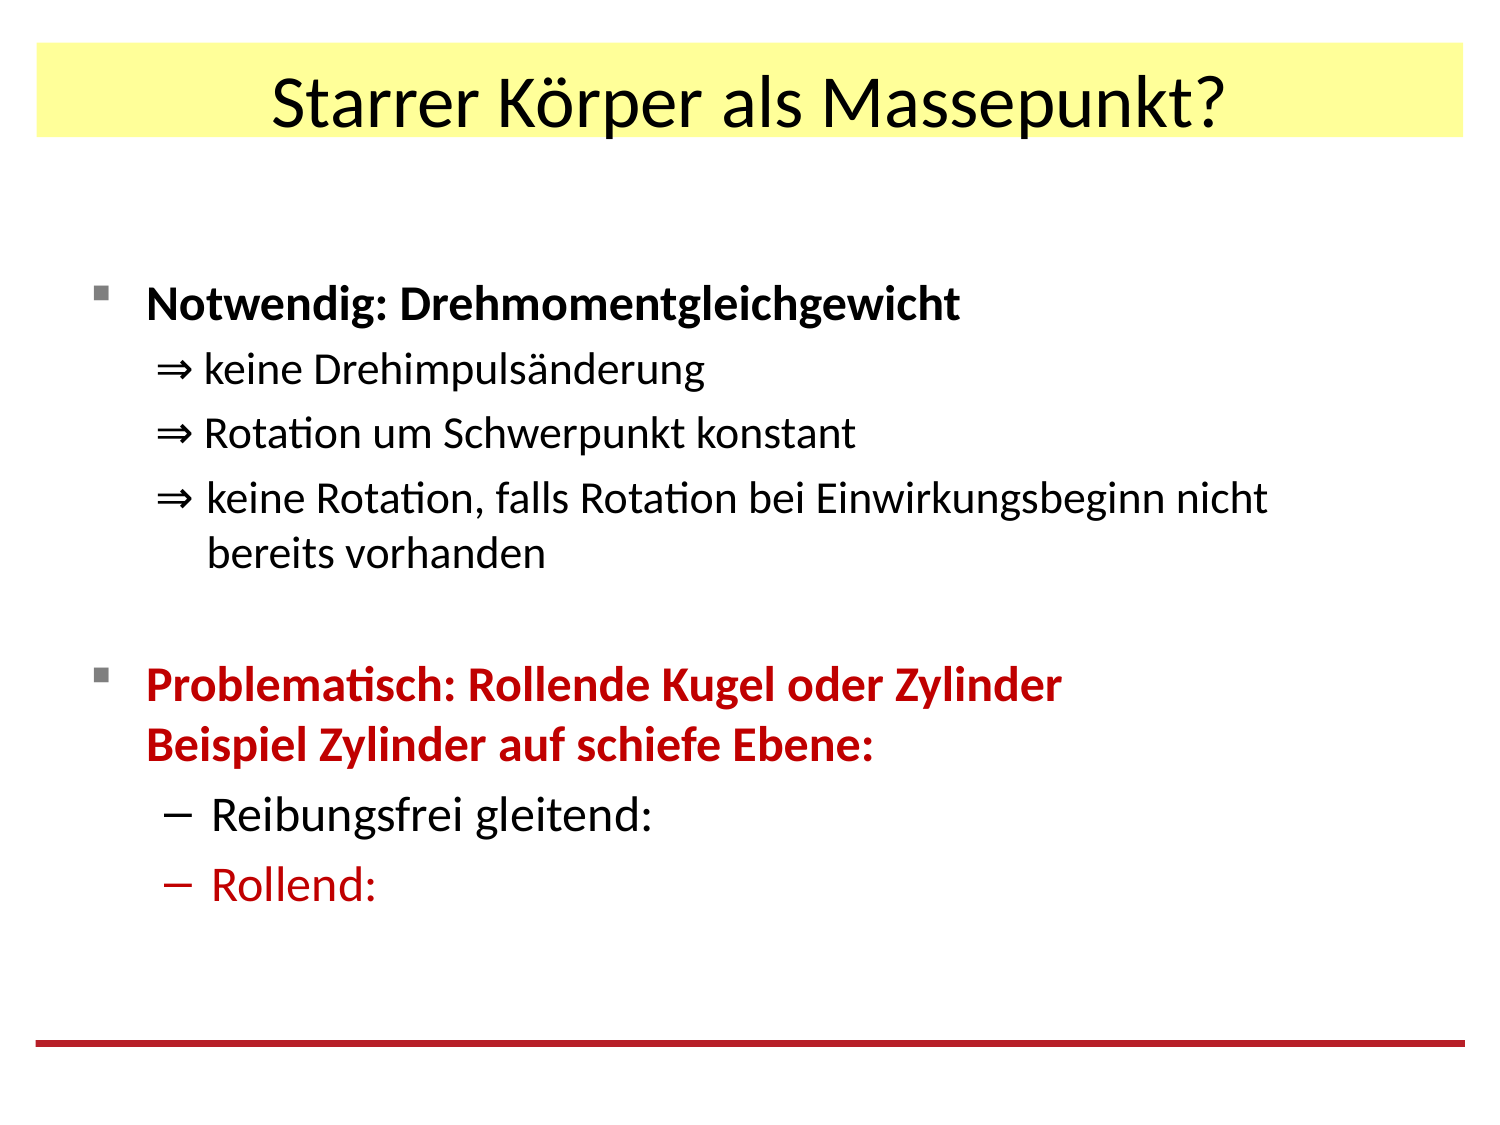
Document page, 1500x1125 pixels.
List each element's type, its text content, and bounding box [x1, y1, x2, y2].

title Starrer Körper als Massepunkt? [75, 45, 1425, 233]
